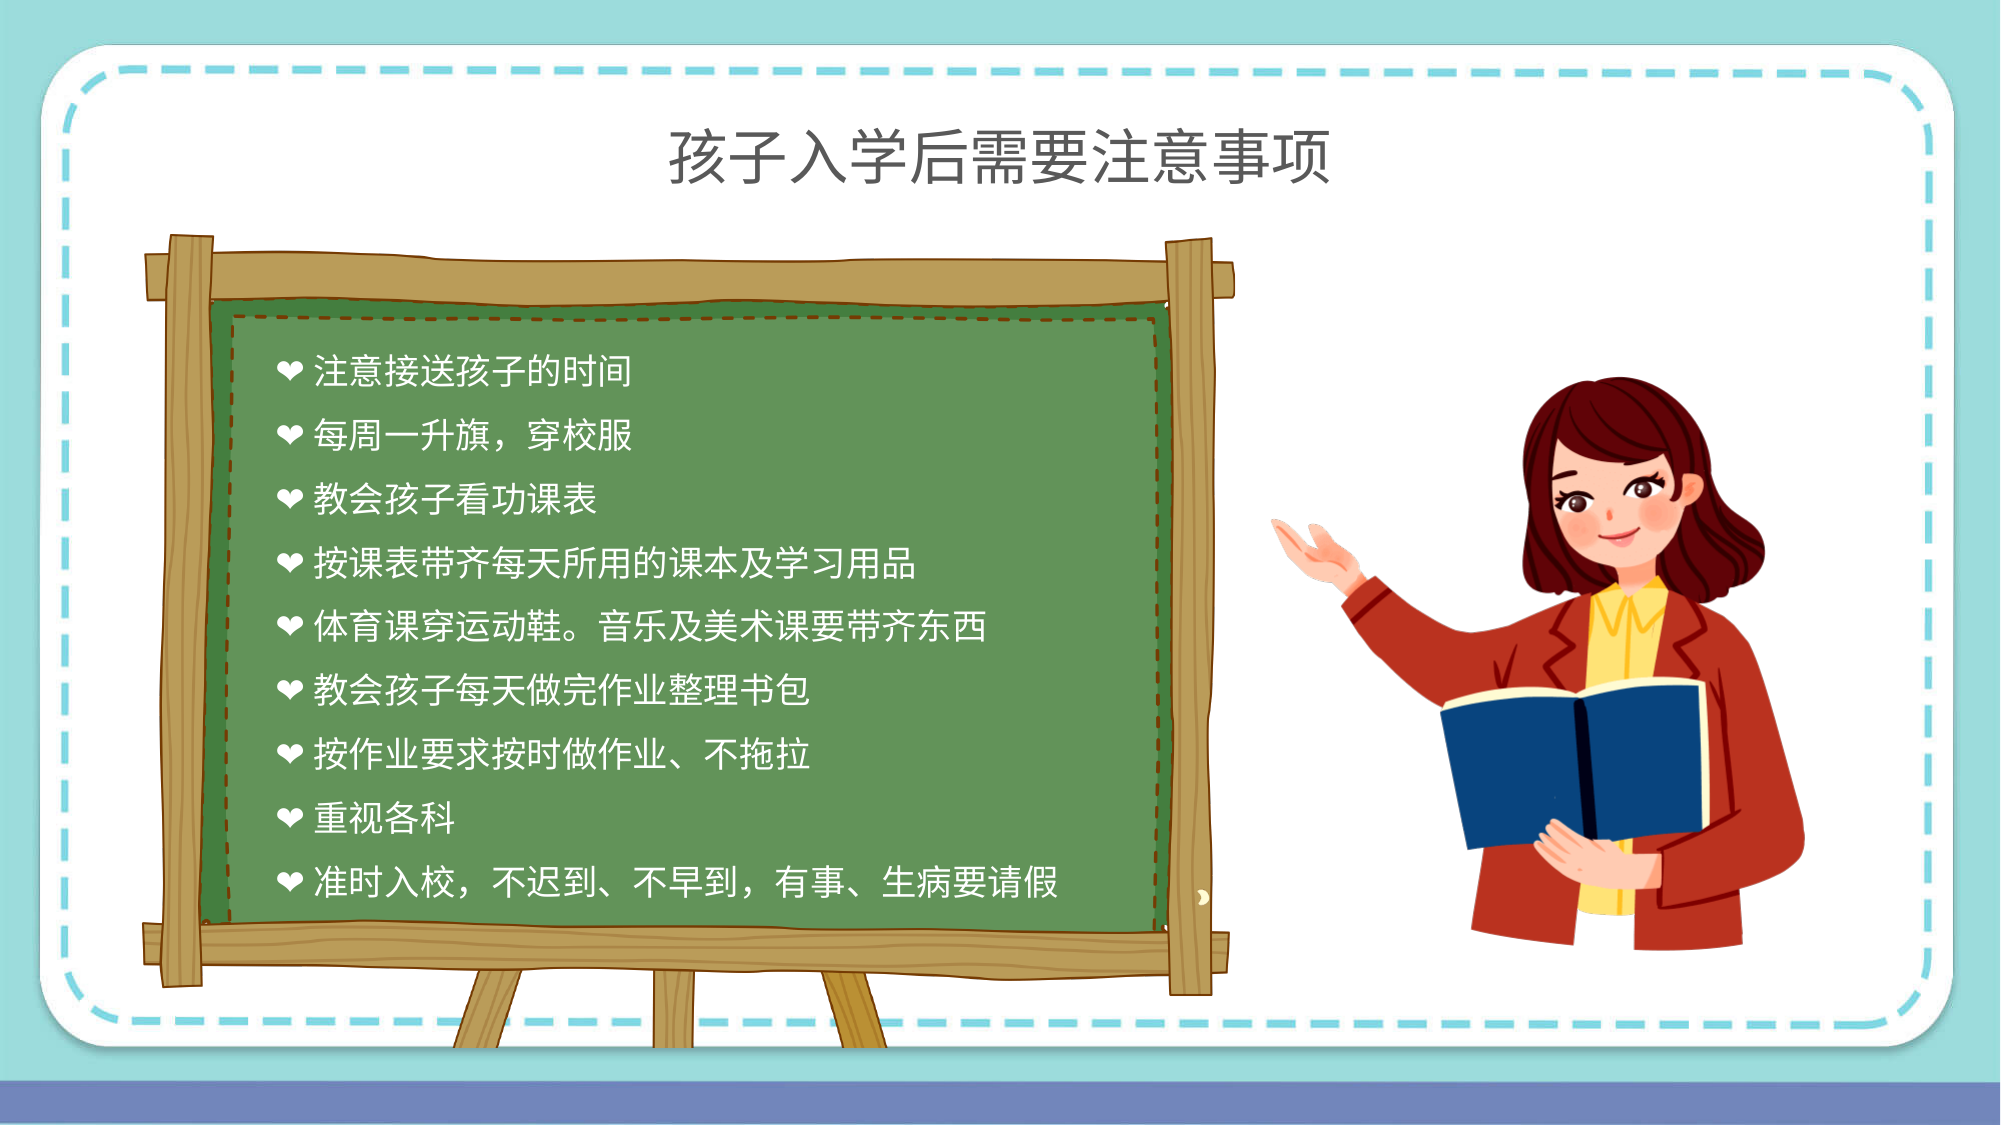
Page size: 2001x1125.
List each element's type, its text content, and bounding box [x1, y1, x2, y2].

text_box 孩子入学后需要注意事项 [652, 111, 1348, 200]
picture [0, 0, 2001, 1125]
